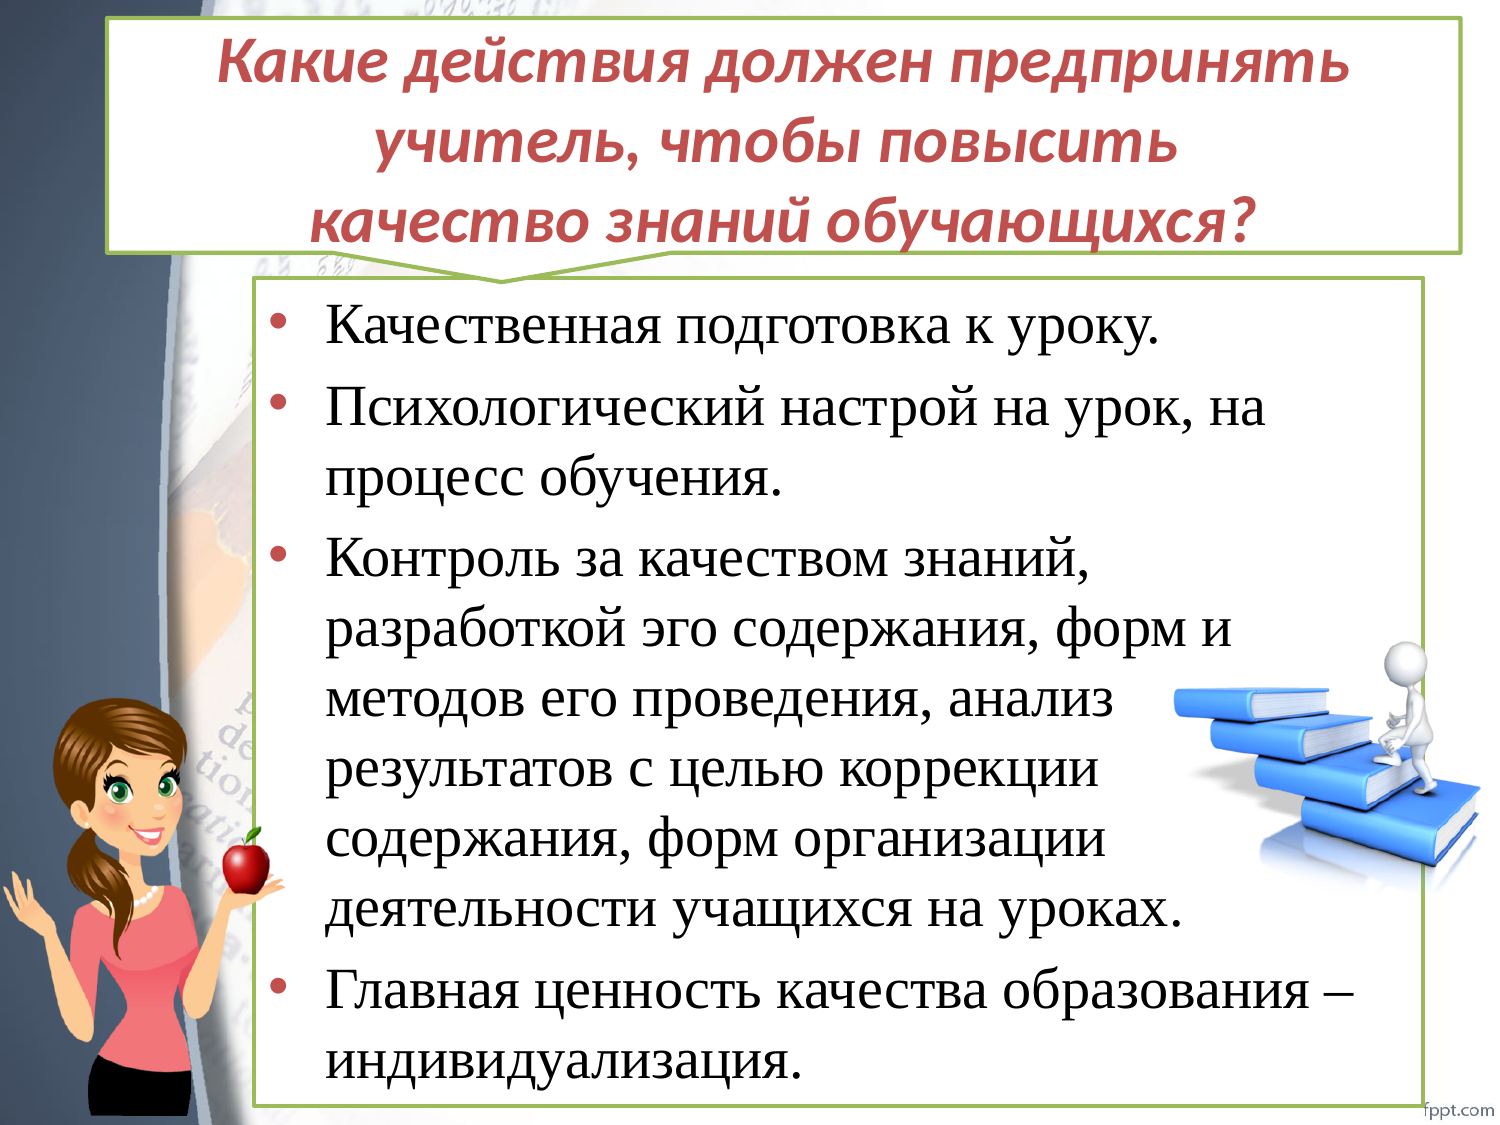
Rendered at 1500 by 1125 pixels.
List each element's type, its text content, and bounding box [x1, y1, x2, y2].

list Качественная подготовка к уроку. Психологический настрой на урок, на процесс обучения. Контроль за качеством знаний, разработкой эго содержания, форм и методов его проведения, анализ результатов с целью коррекции содержания, форм организации деятельности учащихся на уроках. Главная ценность качества образования – индивидуализация. [252, 276, 1425, 1108]
picture [0, 0, 1500, 1125]
text_box Какие действия должен предпринять учитель, чтобы повысить качество знаний обучающихся? [104, 15, 1463, 285]
